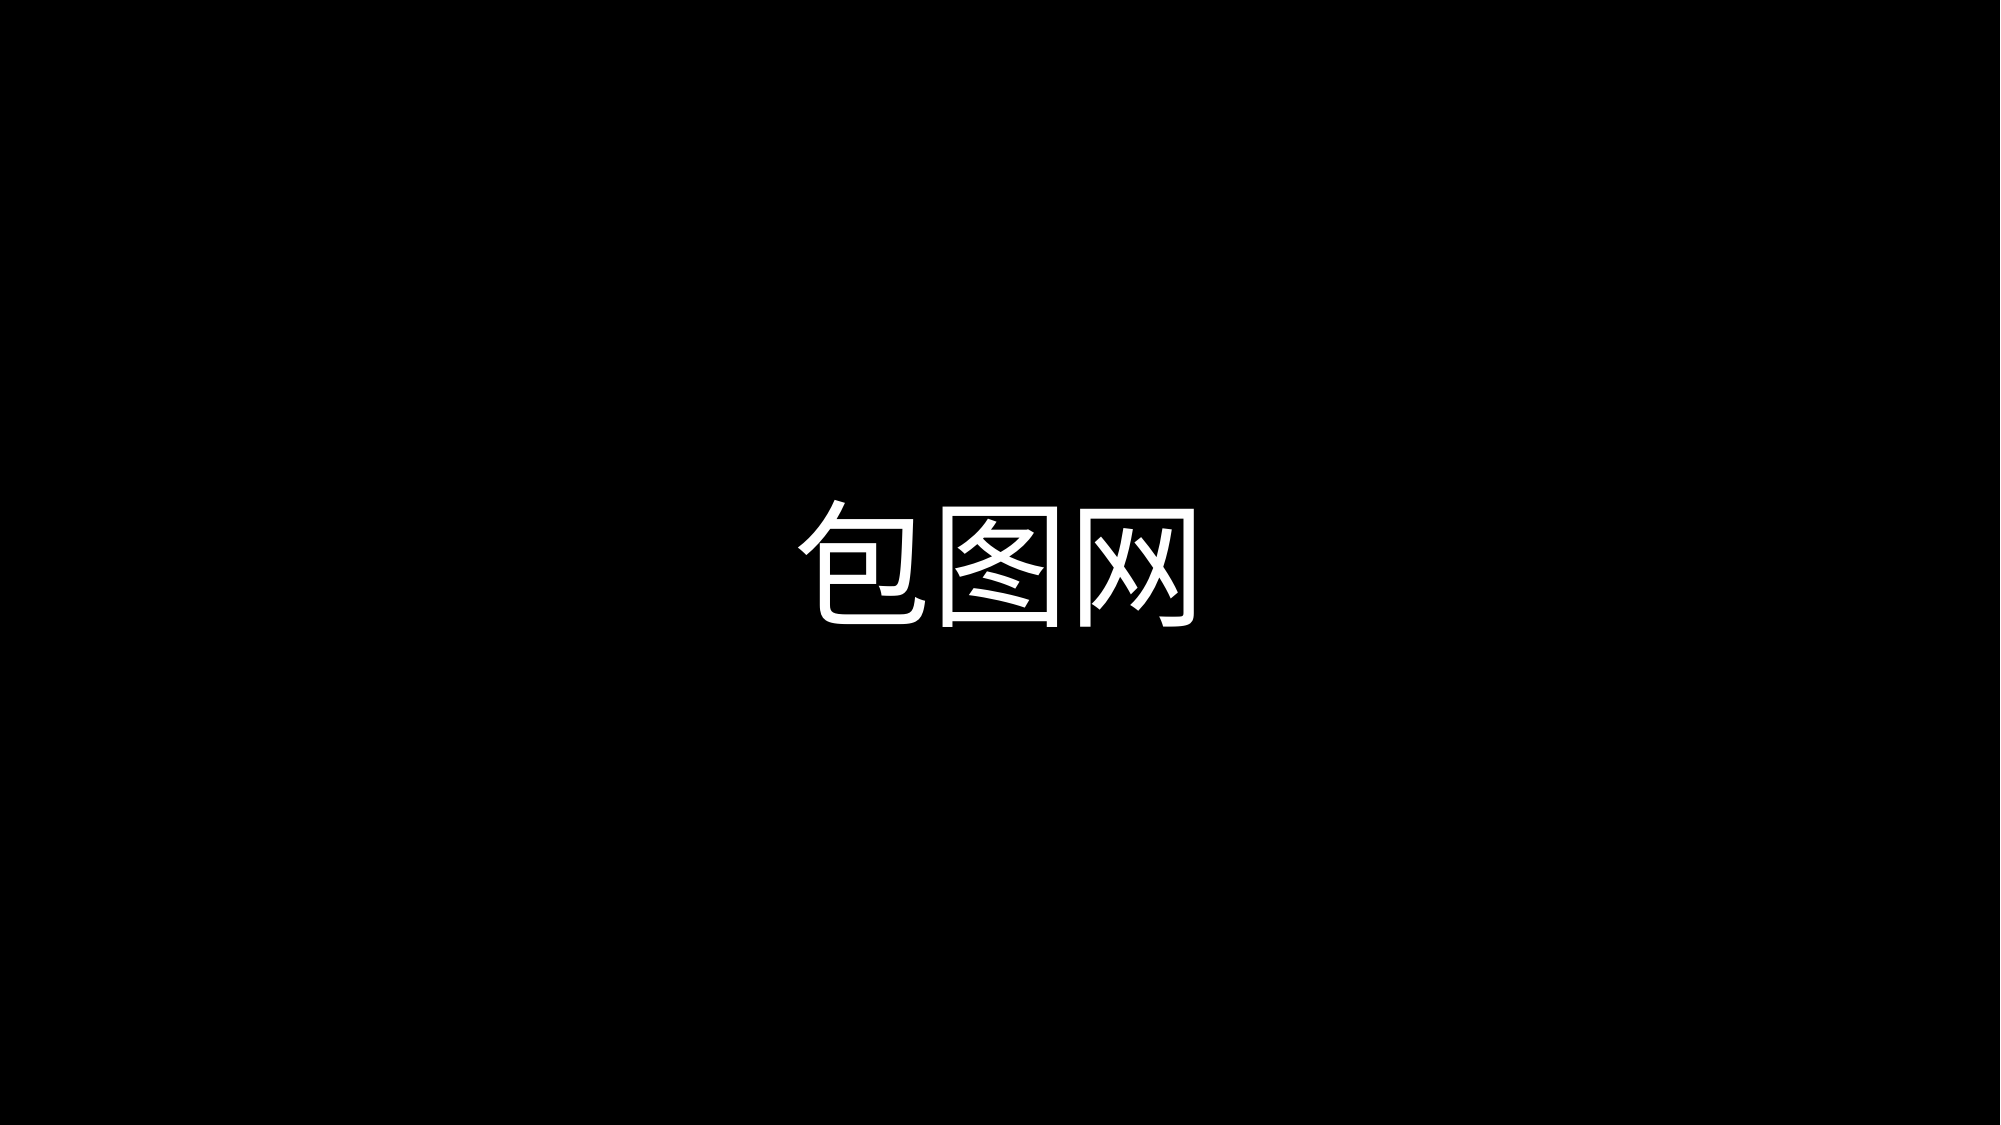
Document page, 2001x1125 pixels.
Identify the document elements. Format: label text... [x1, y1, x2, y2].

text_box 包图网 [500, 471, 1500, 652]
